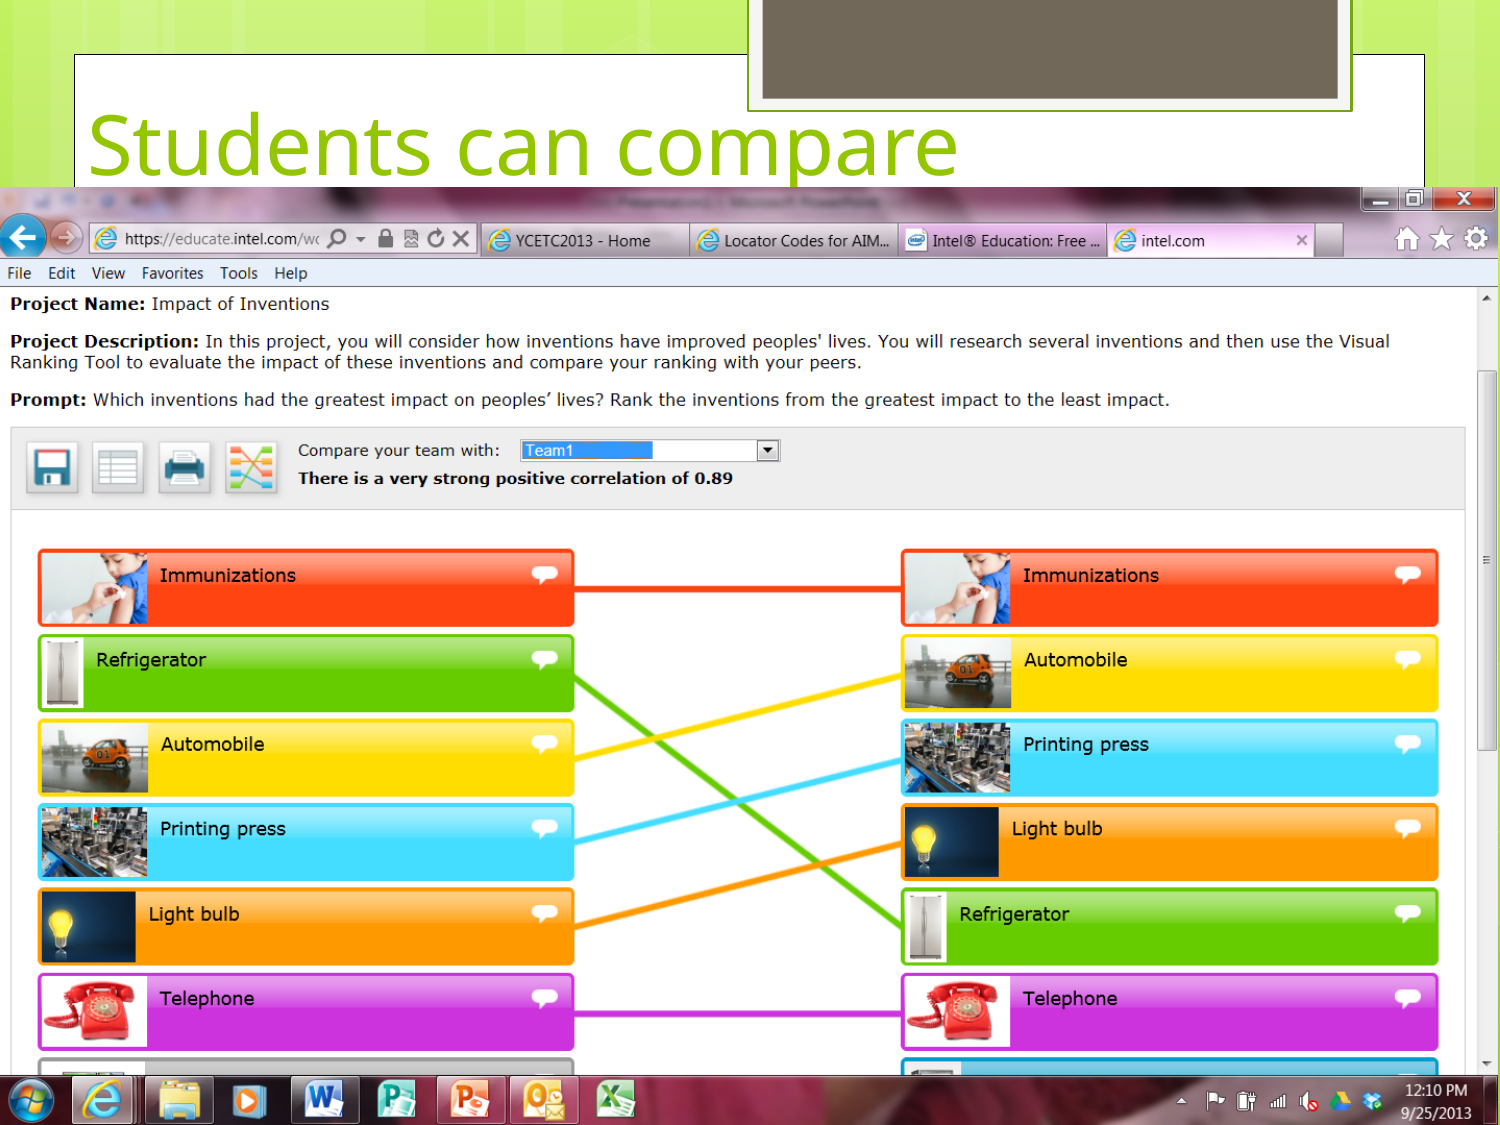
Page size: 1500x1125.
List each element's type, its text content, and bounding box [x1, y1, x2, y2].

picture [0, 187, 1498, 1125]
title Students can compare [72, 12, 1423, 186]
